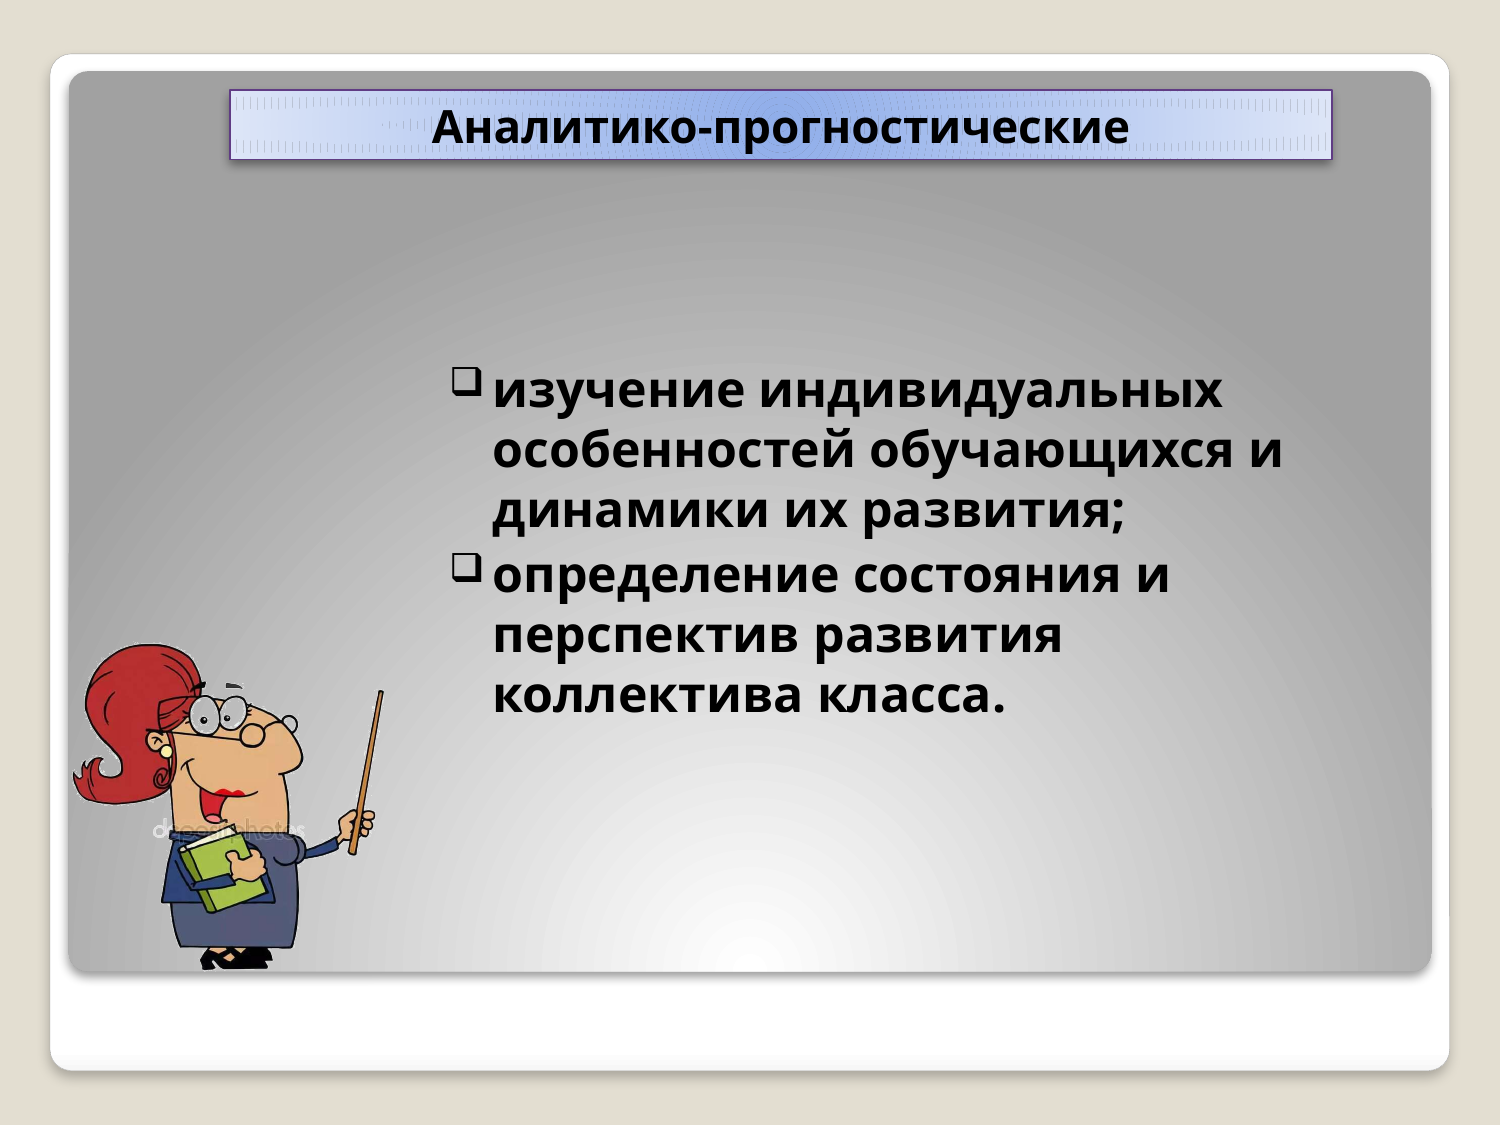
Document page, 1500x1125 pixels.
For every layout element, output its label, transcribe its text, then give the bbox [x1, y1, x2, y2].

picture [64, 633, 393, 982]
text_box изучение индивидуальных особенностей обучающихся и динамики их развития; определение состояния и перспектив развития коллектива класса. [419, 267, 1388, 870]
text_box Аналитико-прогностические [229, 89, 1333, 160]
